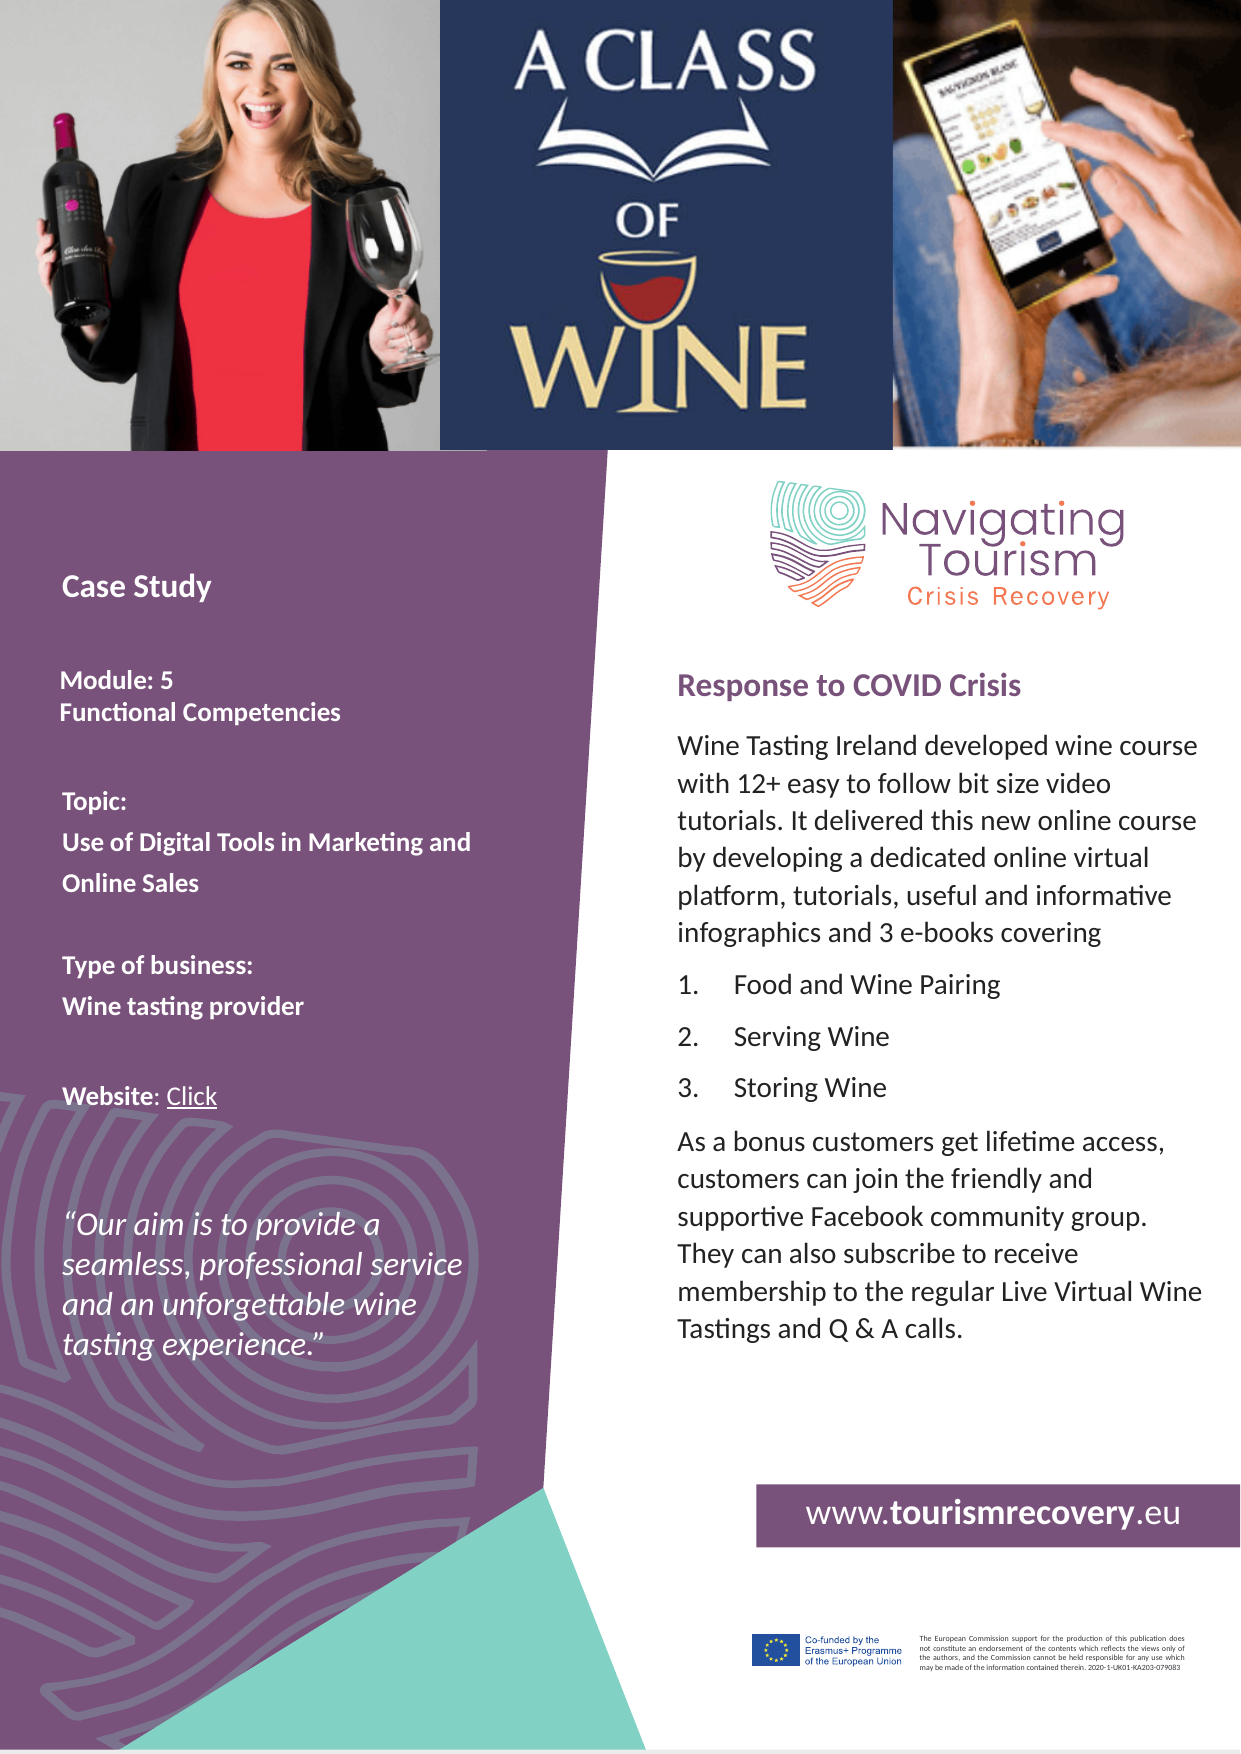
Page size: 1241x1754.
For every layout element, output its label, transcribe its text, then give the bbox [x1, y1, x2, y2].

text_box Topic: Use of Digital Tools in Marketing and Online Sales Type of business: Wine tasting provider [47, 768, 535, 831]
picture [0, 0, 1241, 451]
text_box Module: 5 Functional Competencies [44, 663, 578, 726]
text_box Case Study [47, 547, 535, 610]
list Website: Click “Our aim is to provide a seamless, professional service and an unforgettable wine tasting experience.” [47, 1093, 511, 1156]
text_box Wine Tasting Ireland developed wine course with 12+ easy to follow bit size video tutorials. It delivered this new online course by developing a dedicated online virtual platform, tutorials, useful and informative infographics and 3 e-books covering Food and Wine Pairing Serving Wine Storing Wine As a bonus customers get lifetime access, customers can join the friendly and supportive Facebook community group. They can also subscribe to receive membership to the regular Live Virtual Wine Tastings and Q & A calls. [662, 716, 1224, 1532]
list Response to COVID Crisis [662, 655, 1155, 716]
